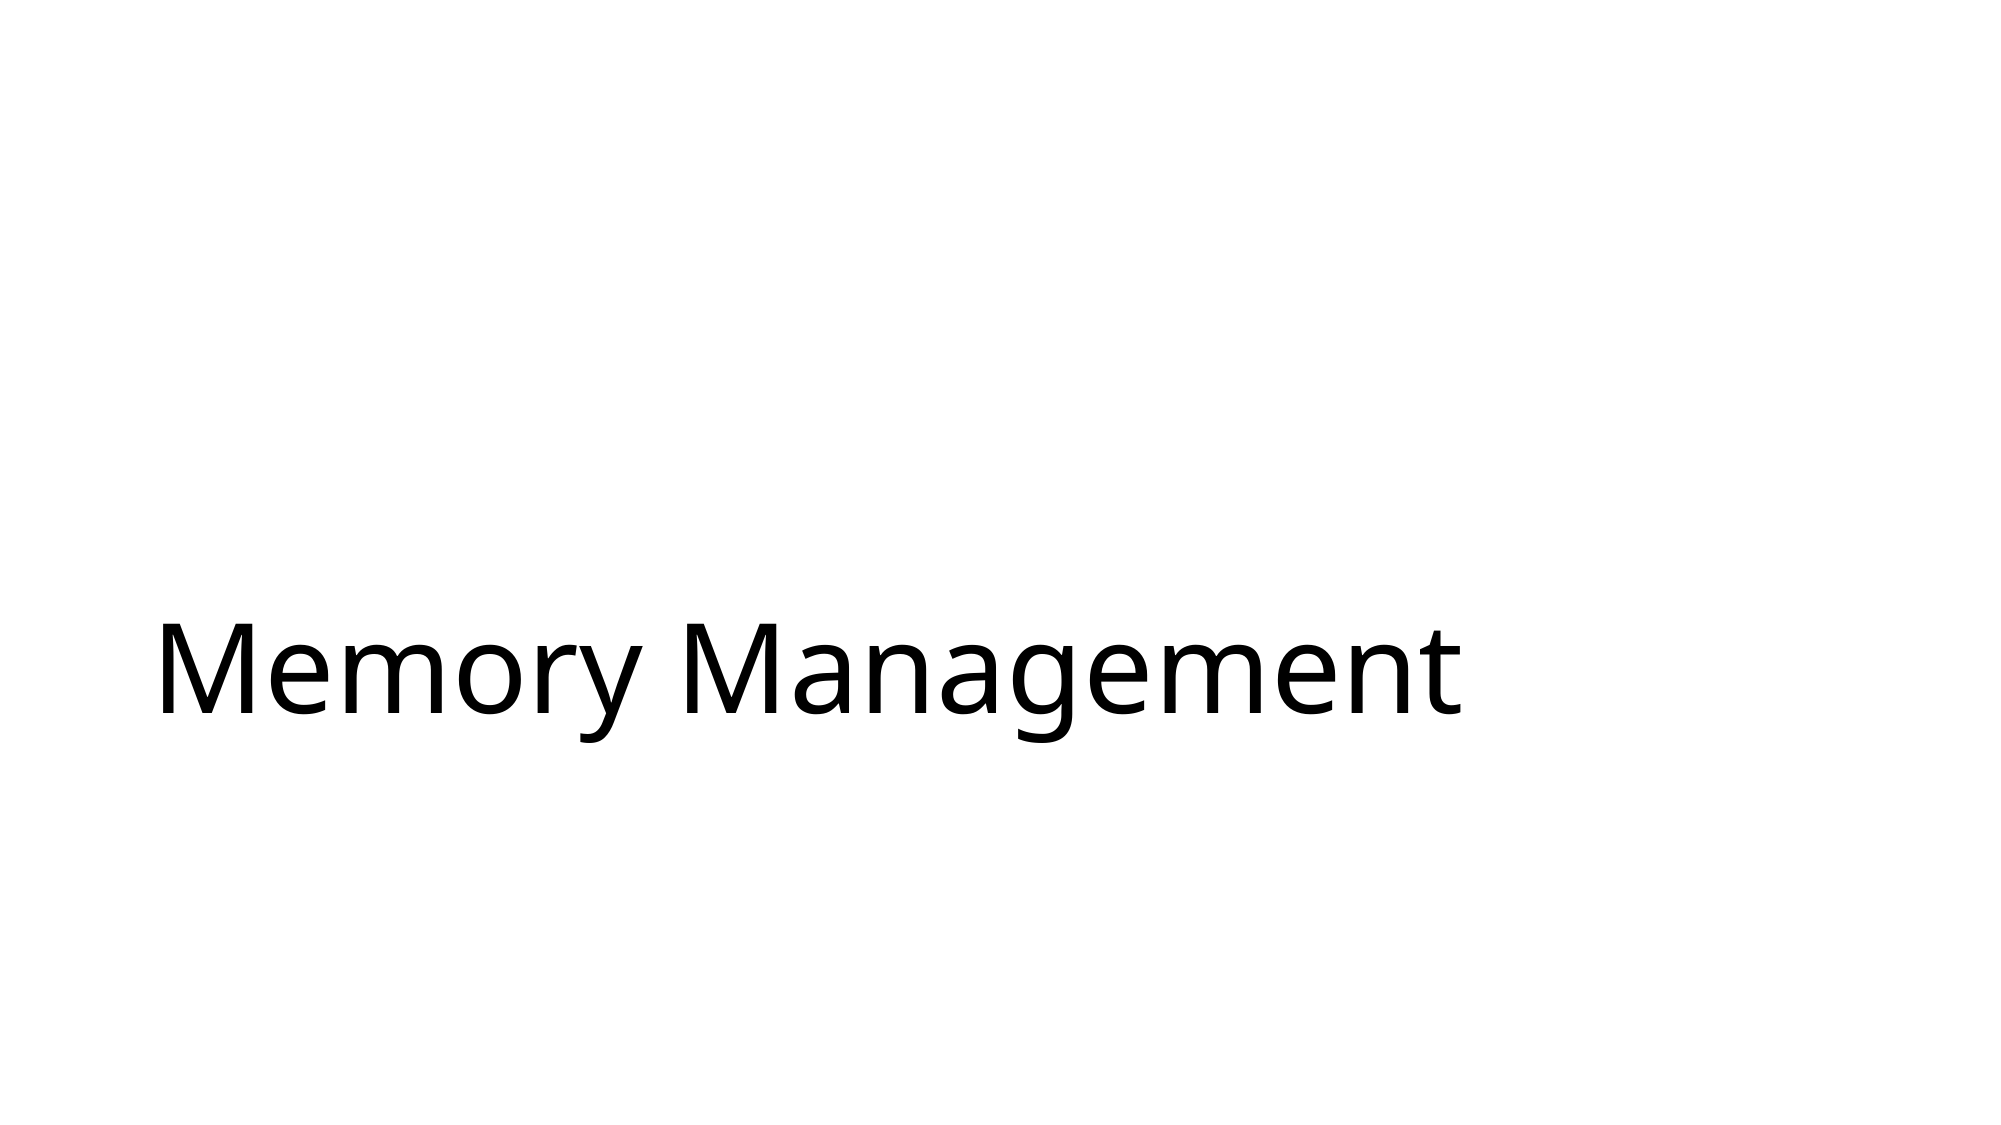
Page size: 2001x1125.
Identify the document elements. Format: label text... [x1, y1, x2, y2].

title Memory Management [136, 280, 1862, 749]
